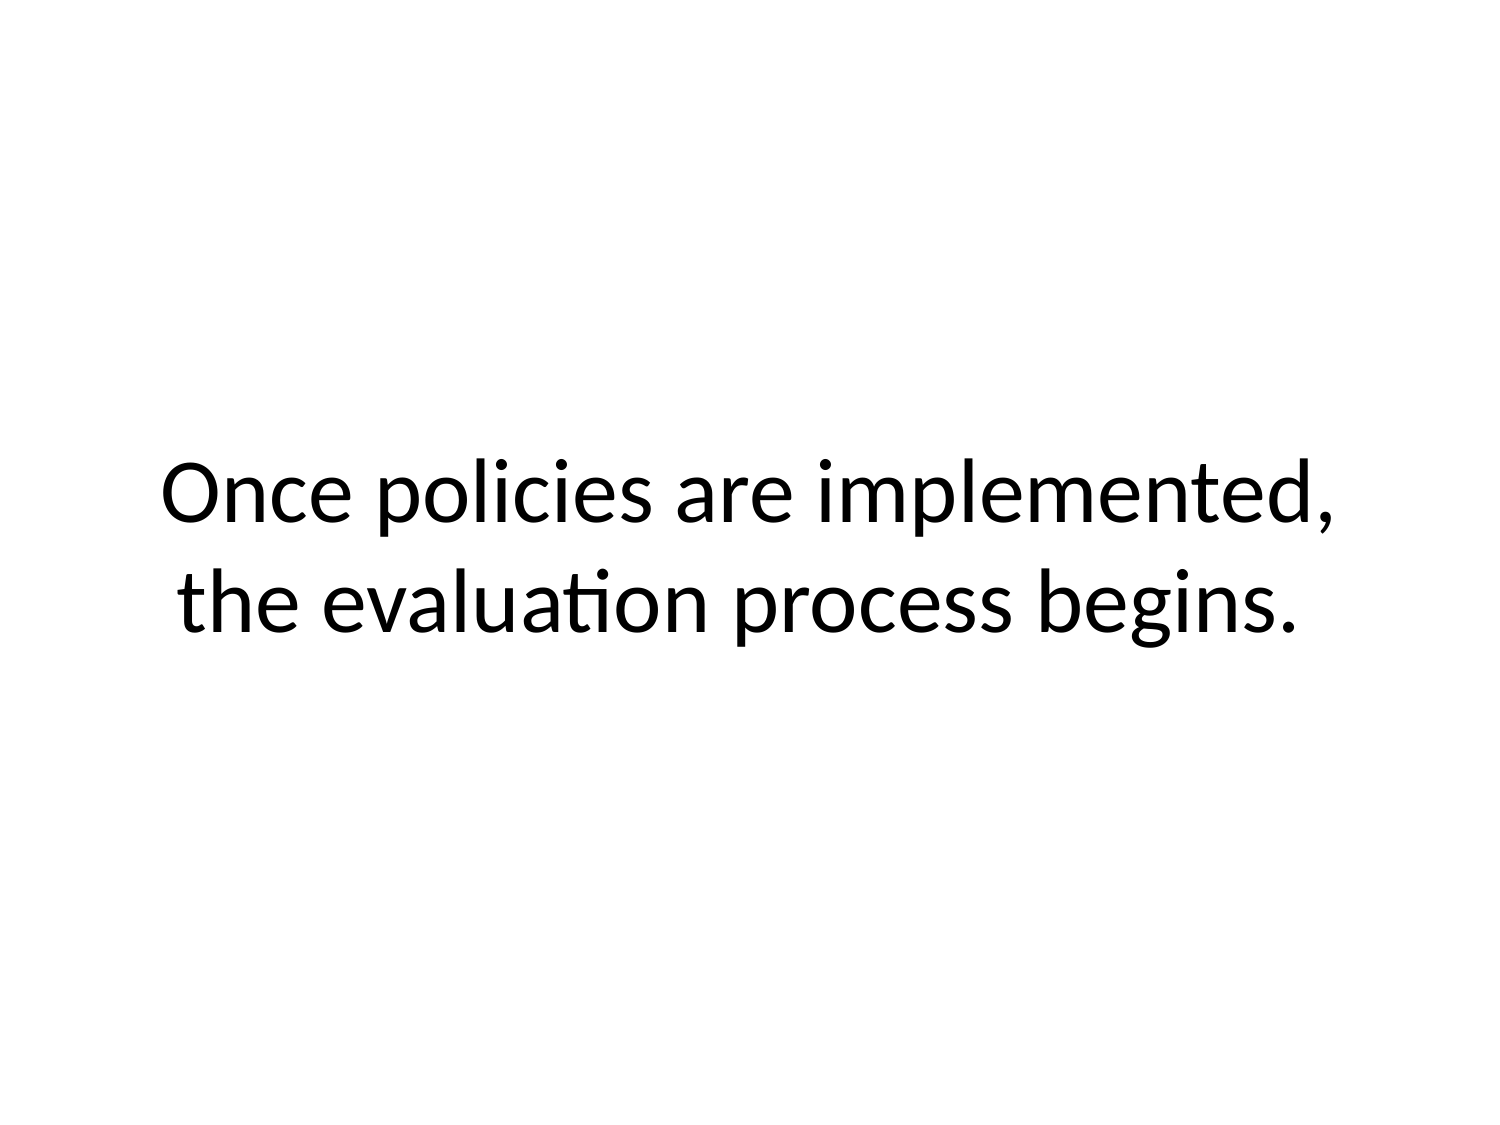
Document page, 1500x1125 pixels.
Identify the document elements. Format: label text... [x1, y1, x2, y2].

title Once policies are implemented, the evaluation process begins. [75, 45, 1425, 1038]
